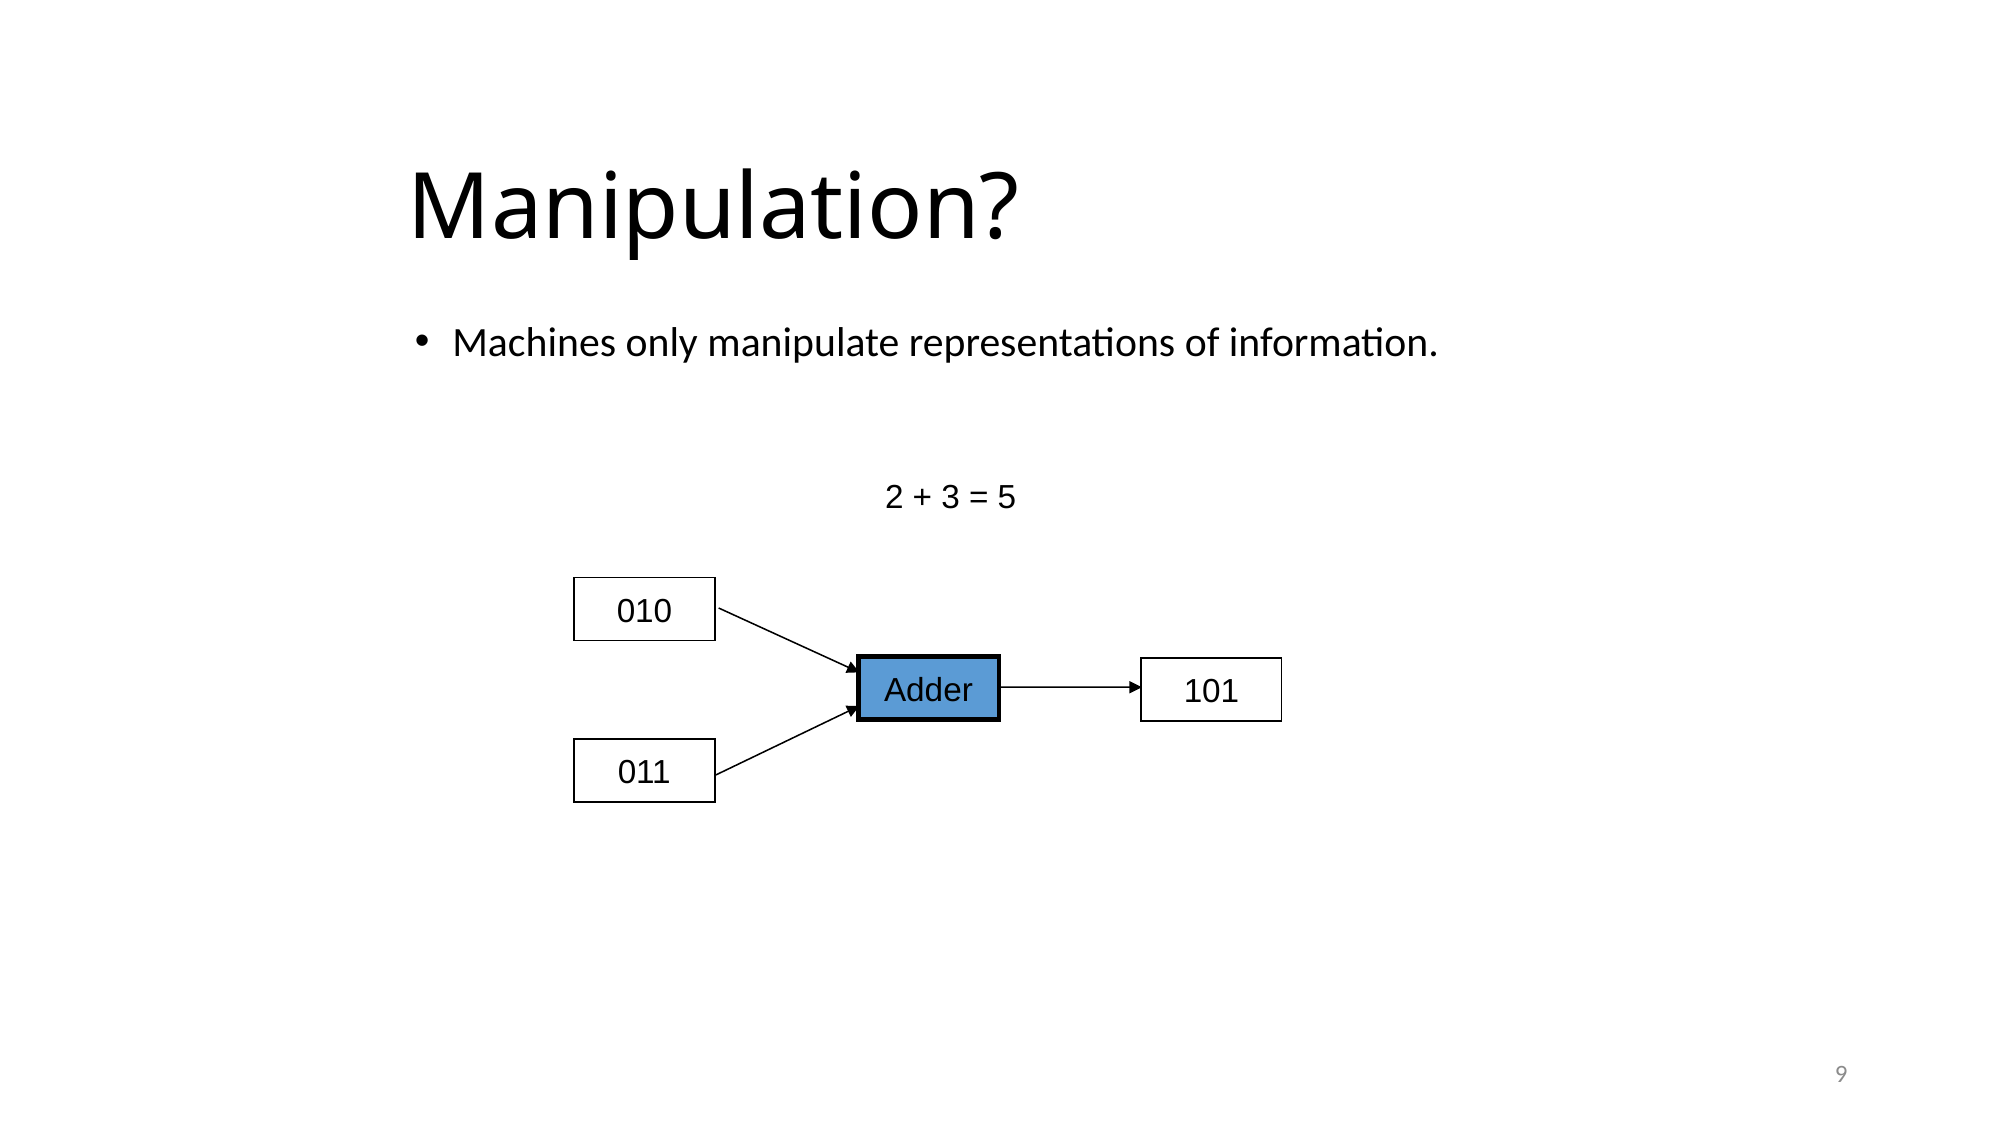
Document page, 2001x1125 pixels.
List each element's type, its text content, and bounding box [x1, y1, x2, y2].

text_box [998, 681, 1142, 694]
text_box 2 + 3 = 5 [870, 467, 1032, 523]
text_box [714, 705, 860, 776]
text_box 101 [1141, 658, 1282, 722]
list Machines only manipulate representations of information. [399, 312, 1731, 510]
title Manipulation? [392, 141, 1732, 267]
slide_number 9 [1412, 1042, 1863, 1103]
text_box [718, 607, 860, 673]
text_box 010 [574, 577, 715, 641]
text_box 011 [574, 739, 715, 802]
text_box Adder [858, 656, 999, 720]
